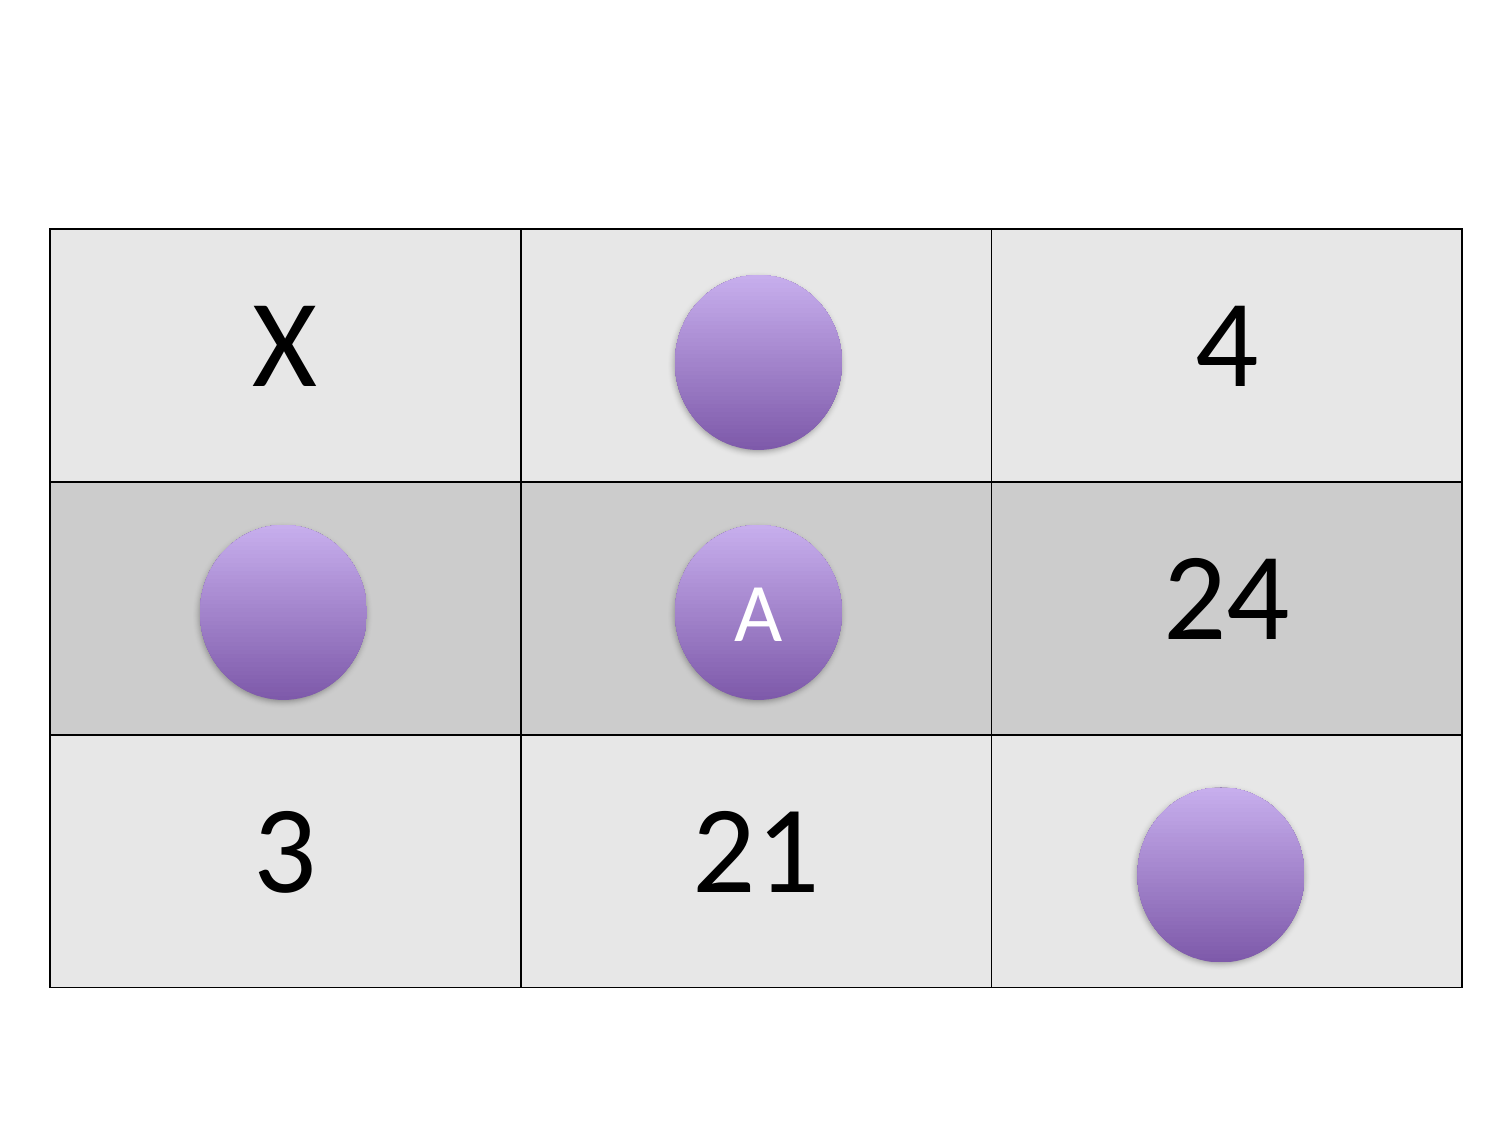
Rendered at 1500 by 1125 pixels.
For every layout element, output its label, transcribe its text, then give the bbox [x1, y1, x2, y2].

table_cell 3 [51, 736, 520, 987]
table_cell 12 [992, 736, 1461, 987]
text_box A [674, 524, 842, 700]
text_box [199, 524, 367, 700]
text_box [674, 275, 842, 451]
table_header X [51, 230, 520, 481]
table_cell 24 [992, 483, 1461, 734]
table_cell 21 [522, 736, 991, 987]
text_box [1137, 787, 1305, 963]
table_cell 6 [51, 483, 520, 734]
table_header /7 [522, 230, 991, 481]
table_header 4 [992, 230, 1461, 481]
table_cell 42 [522, 483, 991, 734]
